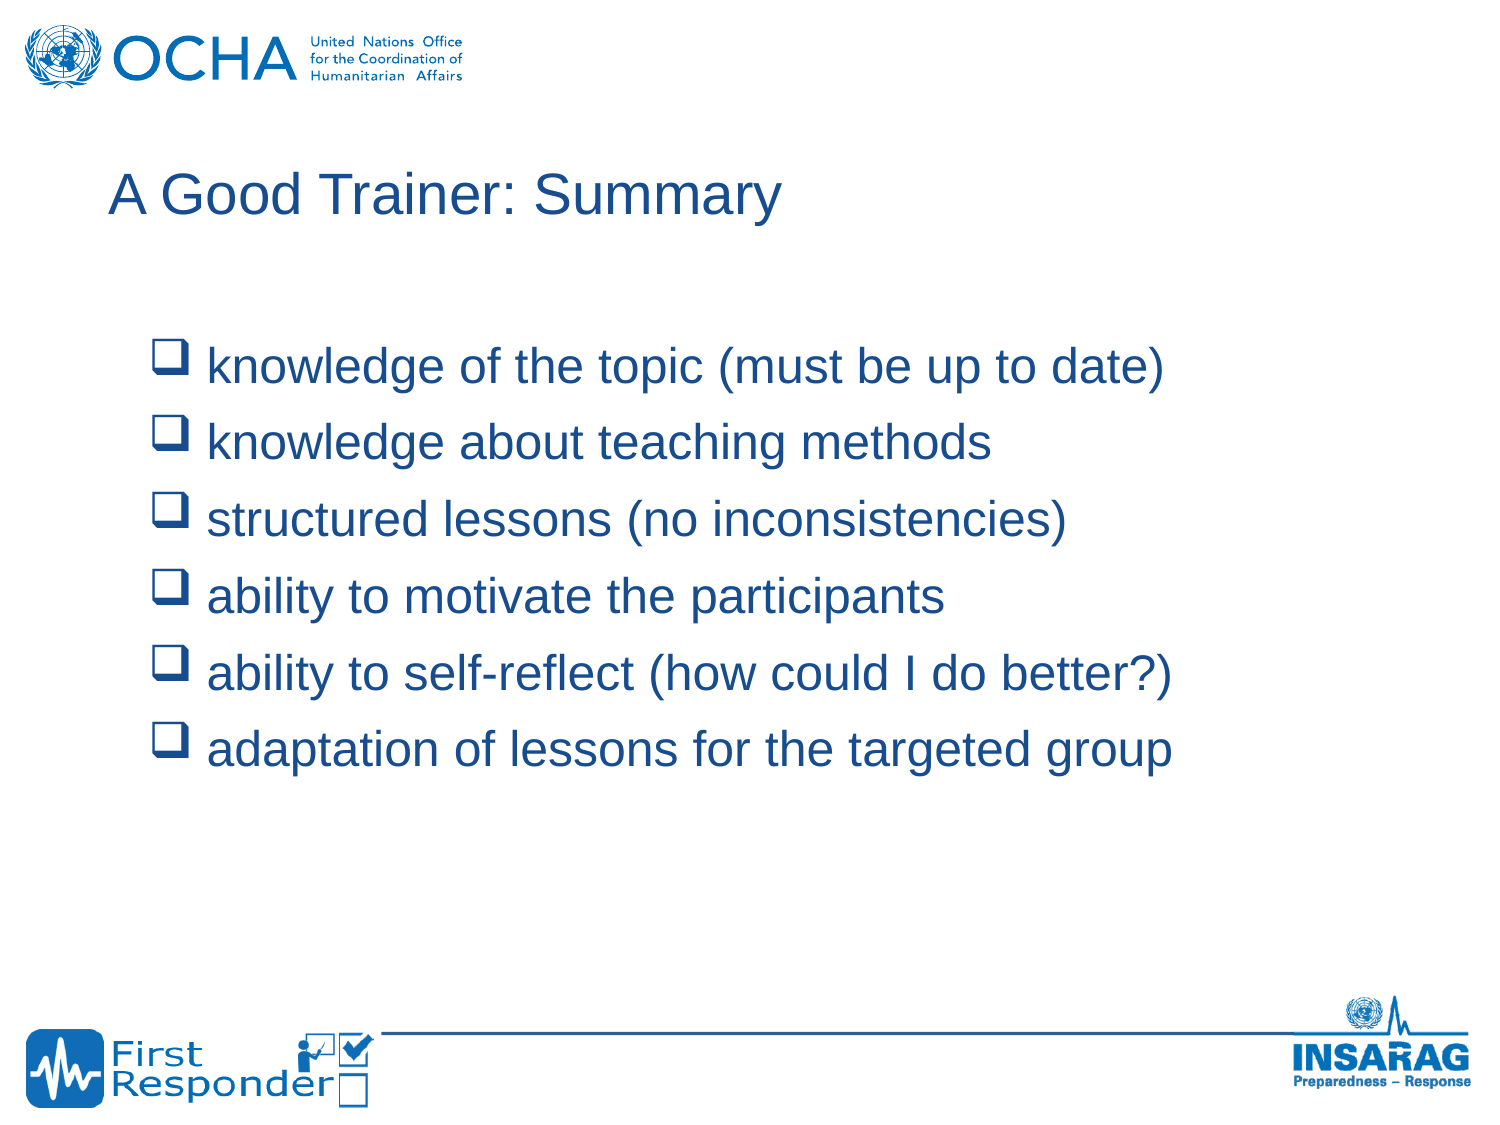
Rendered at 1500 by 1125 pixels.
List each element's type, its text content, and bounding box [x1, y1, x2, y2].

picture [1287, 995, 1471, 1094]
title A Good Trainer: Summary [100, 89, 806, 294]
list knowledge of the topic (must be up to date) knowledge about teaching methods structured lessons (no inconsistencies) ability to motivate the participants ability to self-reflect (how could I do better?) adaptation of lessons for the targeted group [95, 324, 1380, 830]
picture [24, 1024, 375, 1113]
